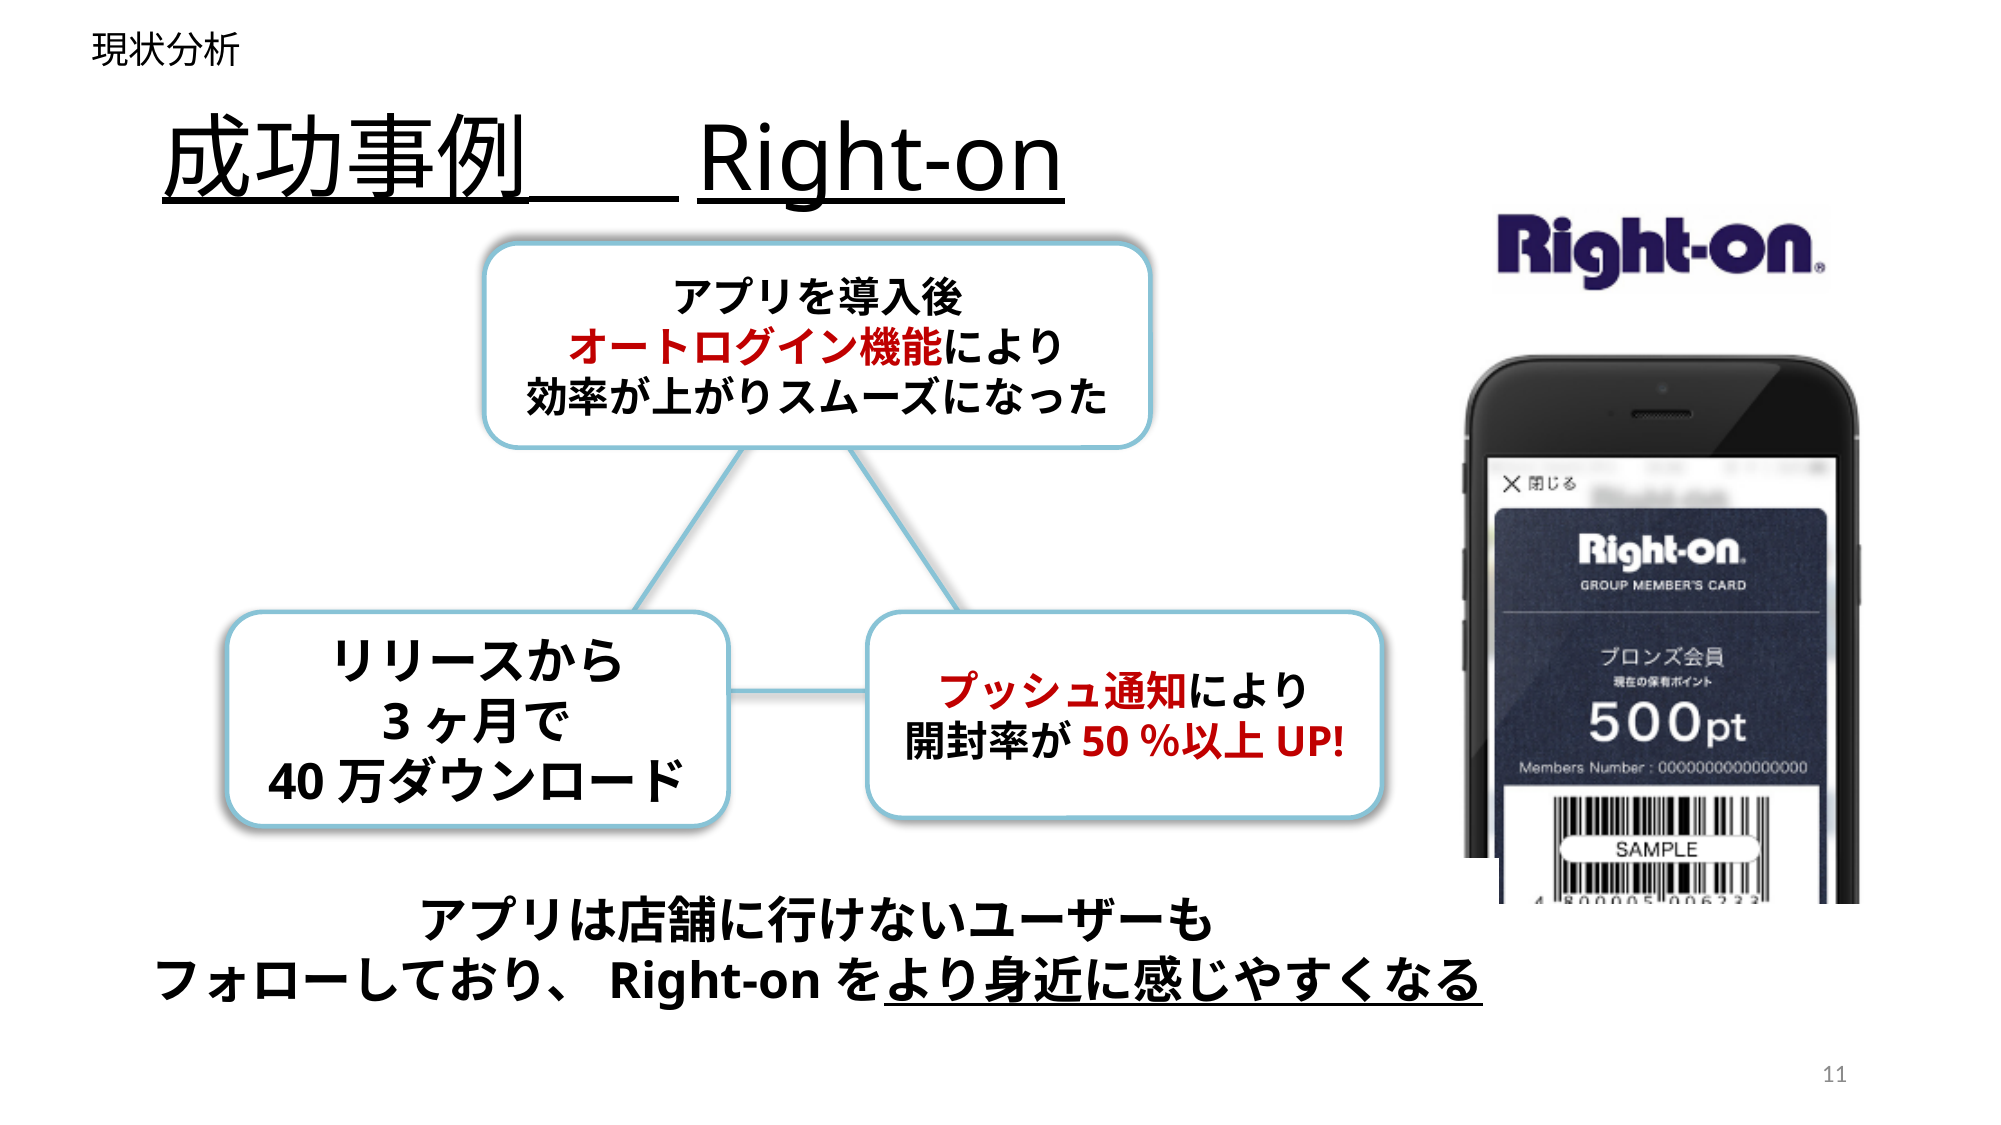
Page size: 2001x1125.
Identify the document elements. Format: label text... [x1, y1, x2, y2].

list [1412, 155, 1912, 904]
text_box [633, 449, 958, 692]
text_box リリースから 3ヶ月で 40万ダウンロード [225, 610, 730, 828]
title 成功事例 Right-on [146, 52, 1872, 270]
text_box アプリを導入後 オートログイン機能により 効率が上がりスムーズになった [483, 242, 1152, 449]
text_box プッシュ通知により 開封率が50％以上UP! [866, 610, 1384, 819]
text_box アプリは店舗に行けないユーザーも フォローしており、Right-onをより身近に感じやすくなる [135, 857, 1500, 1041]
text_box 現状分析 [76, 18, 257, 79]
slide_number 11 [1412, 1042, 1863, 1103]
